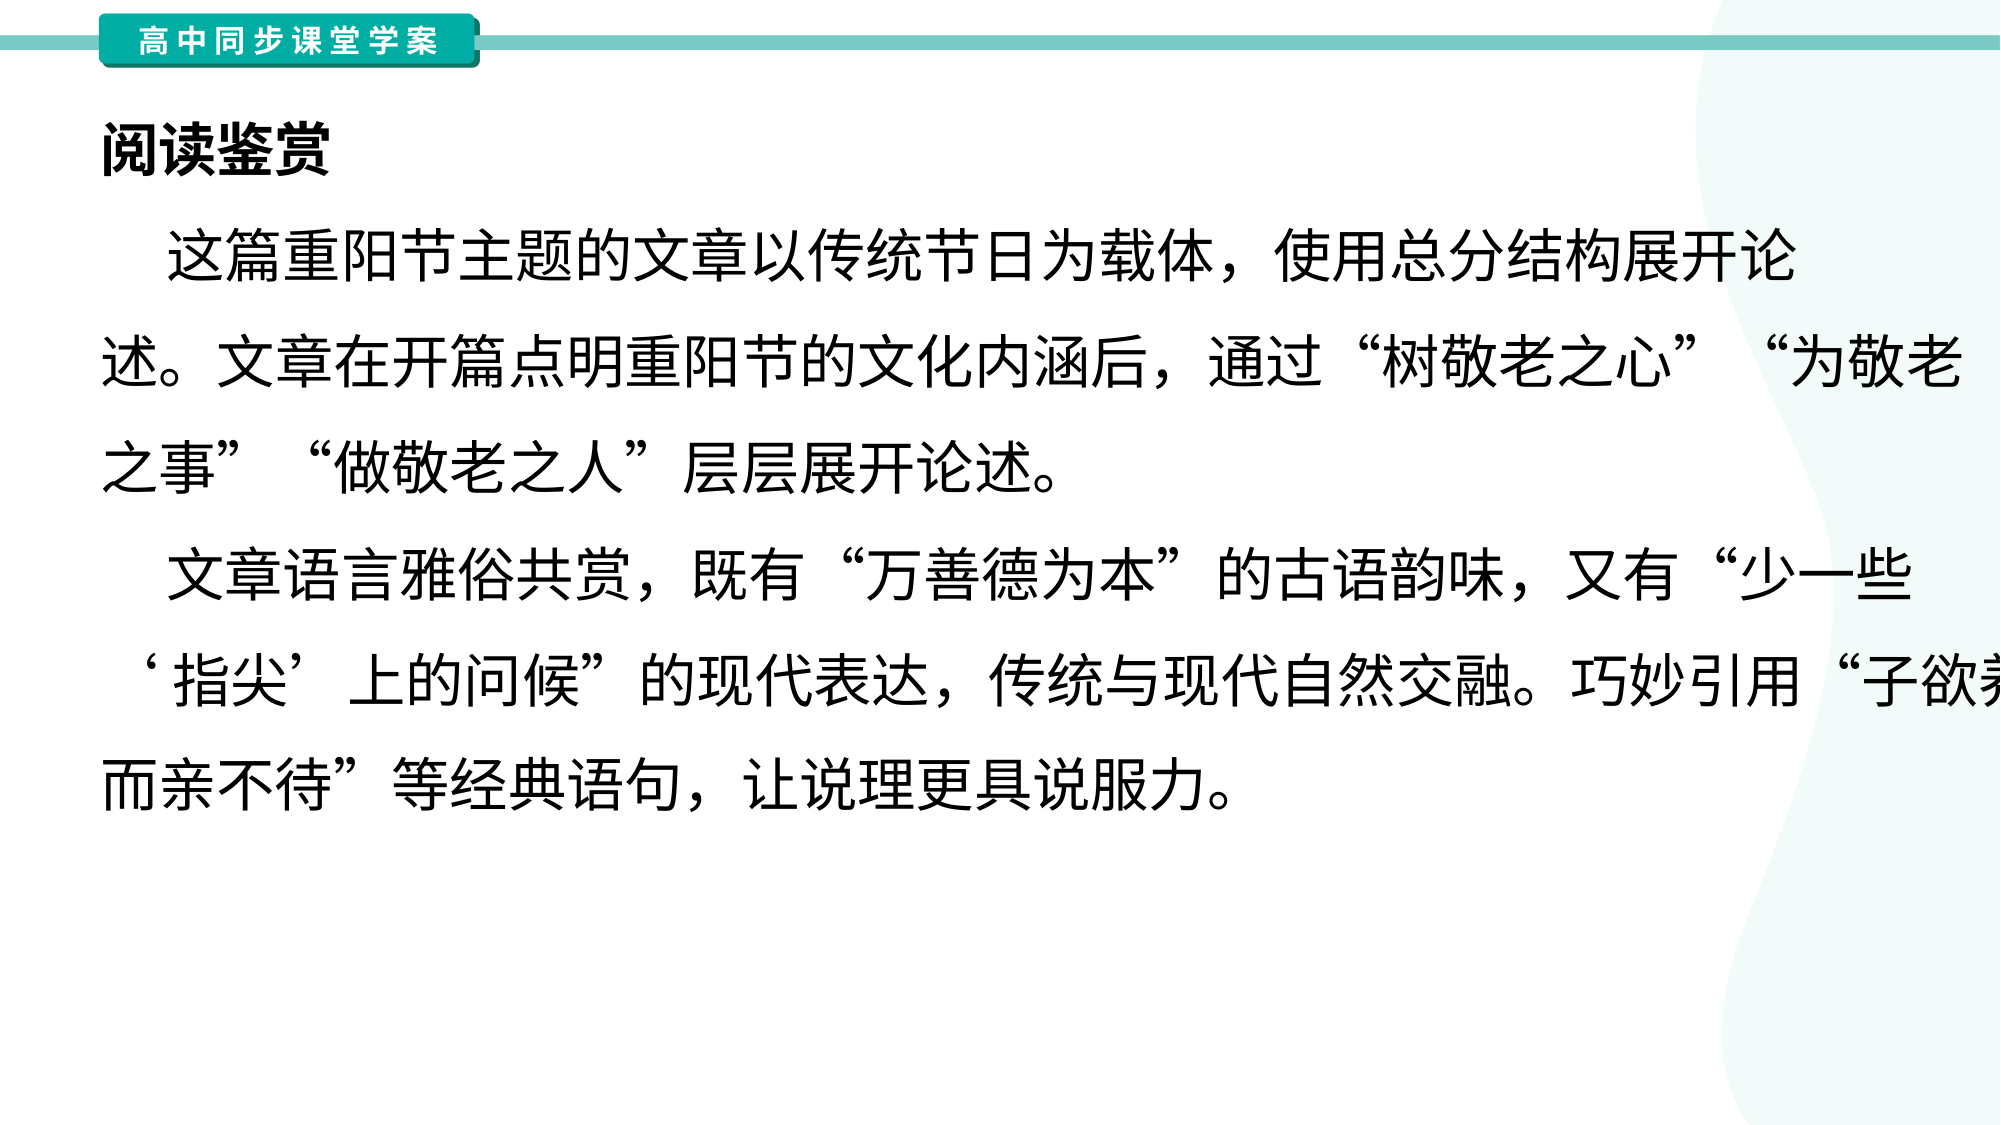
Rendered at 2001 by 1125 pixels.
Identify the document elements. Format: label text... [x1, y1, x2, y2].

text_box 阅读鉴赏 这篇重阳节主题的文章以传统节日为载体，使用总分结构展开论 述。文章在开篇点明重阳节的文化内涵后，通过“树敬老之心”“为敬老 之事”“做敬老之人”层层展开论述。 文章语言雅俗共赏，既有“万善德为本”的古语韵味，又有“少一些 ‘指尖’上的问候”的现代表达，传统与现代自然交融。巧妙引用“子欲养 而亲不待”等经典语句，让说理更具说服力。 [100, 76, 1899, 808]
picture [0, 0, 2000, 1125]
